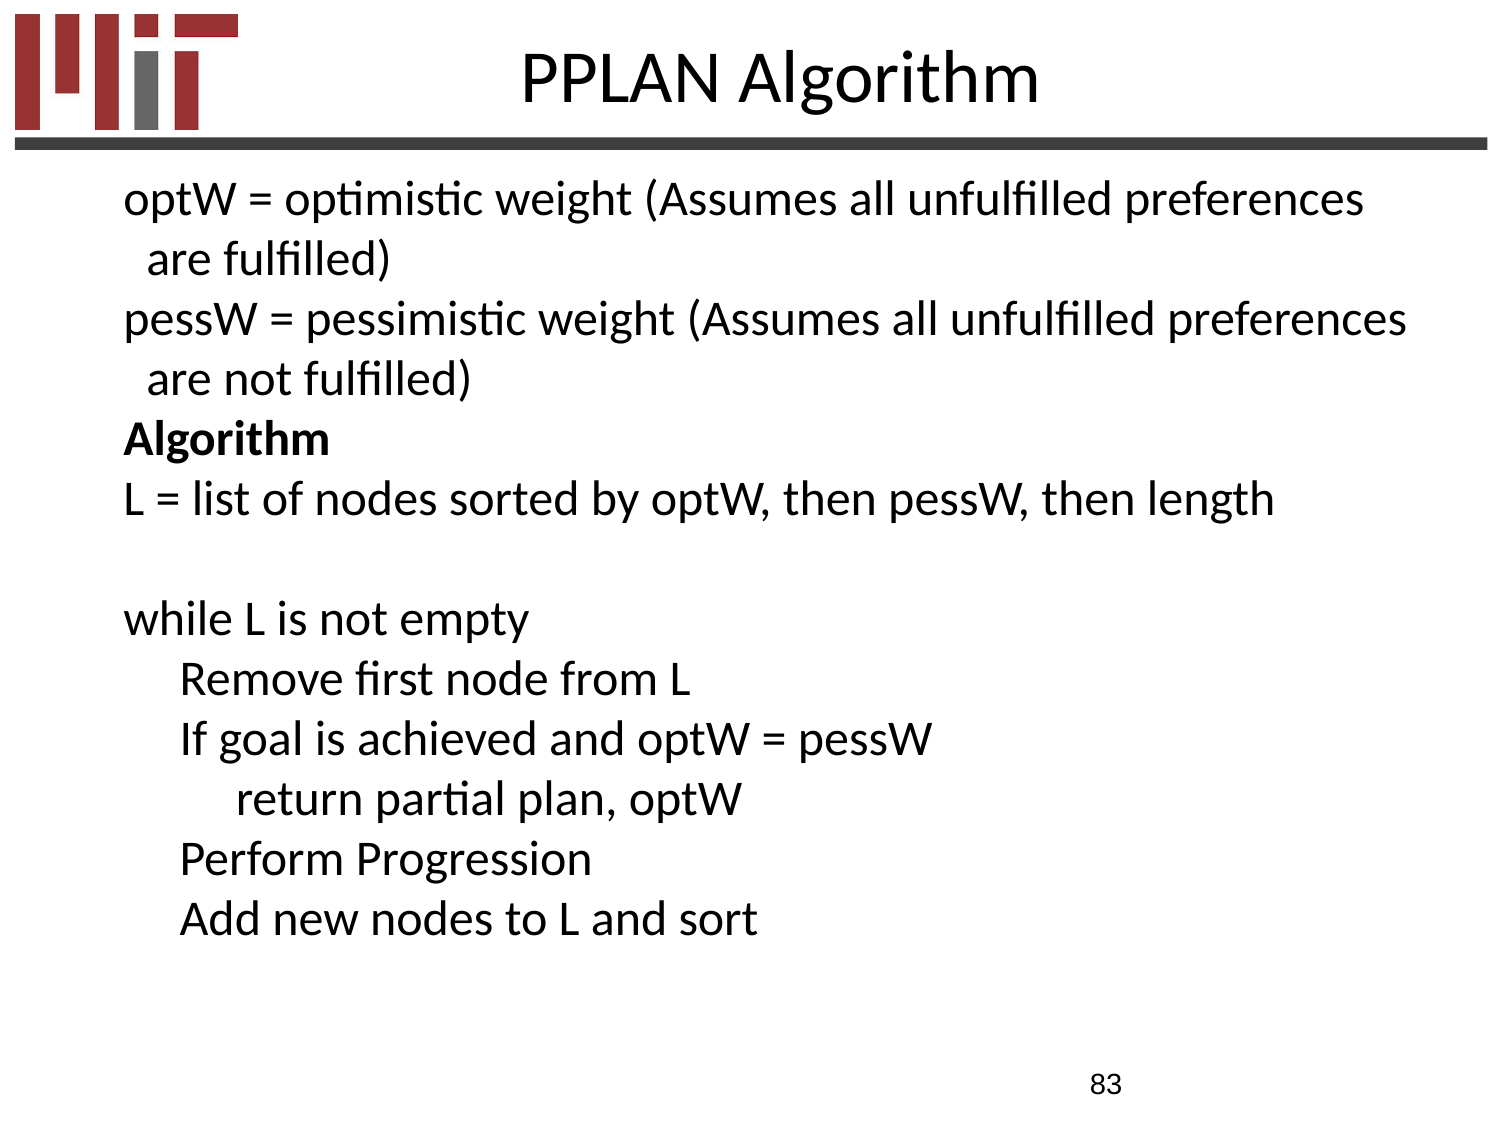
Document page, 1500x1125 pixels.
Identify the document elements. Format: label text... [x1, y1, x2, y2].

picture [15, 14, 238, 130]
slide_number 83 [1074, 1052, 1425, 1113]
list optW = optimistic weight (Assumes all unfulfilled preferences are fulfilled) pessW = pessimistic weight (Assumes all unfulfilled preferences are not fulfilled) Algorithm L = list of nodes sorted by optW, then pessW, then length while L is not empty Remove first node from L If goal is achieved and optW = pessW return partial plan, optW Perform Progression Add new nodes to L and sort [75, 149, 1425, 1037]
title PPLAN Algorithm [237, 15, 1325, 130]
